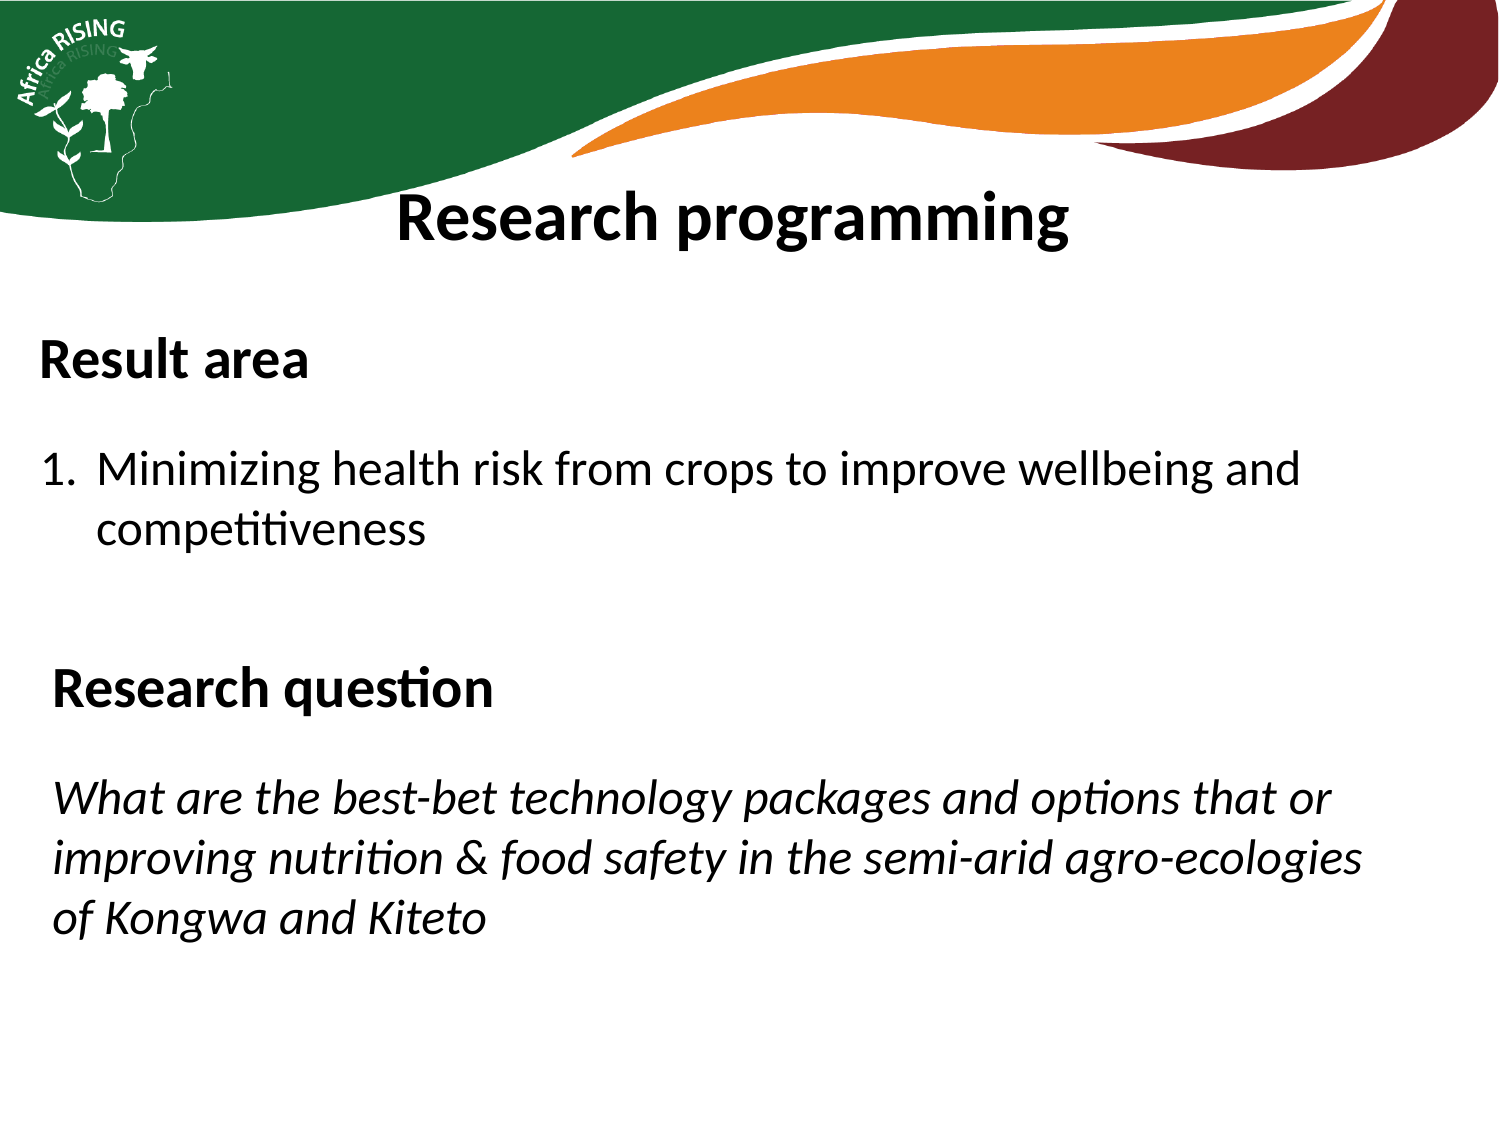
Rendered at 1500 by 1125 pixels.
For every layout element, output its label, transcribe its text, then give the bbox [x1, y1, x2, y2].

list Research programming [87, 162, 1363, 263]
text_box Result area Minimizing health risk from crops to improve wellbeing and competitiveness [24, 312, 1385, 608]
text_box Research question What are the best-bet technology packages and options that or improving nutrition & food safety in the semi-arid agro-ecologies of Kongwa and Kiteto [37, 641, 1423, 952]
picture [0, 0, 1499, 222]
